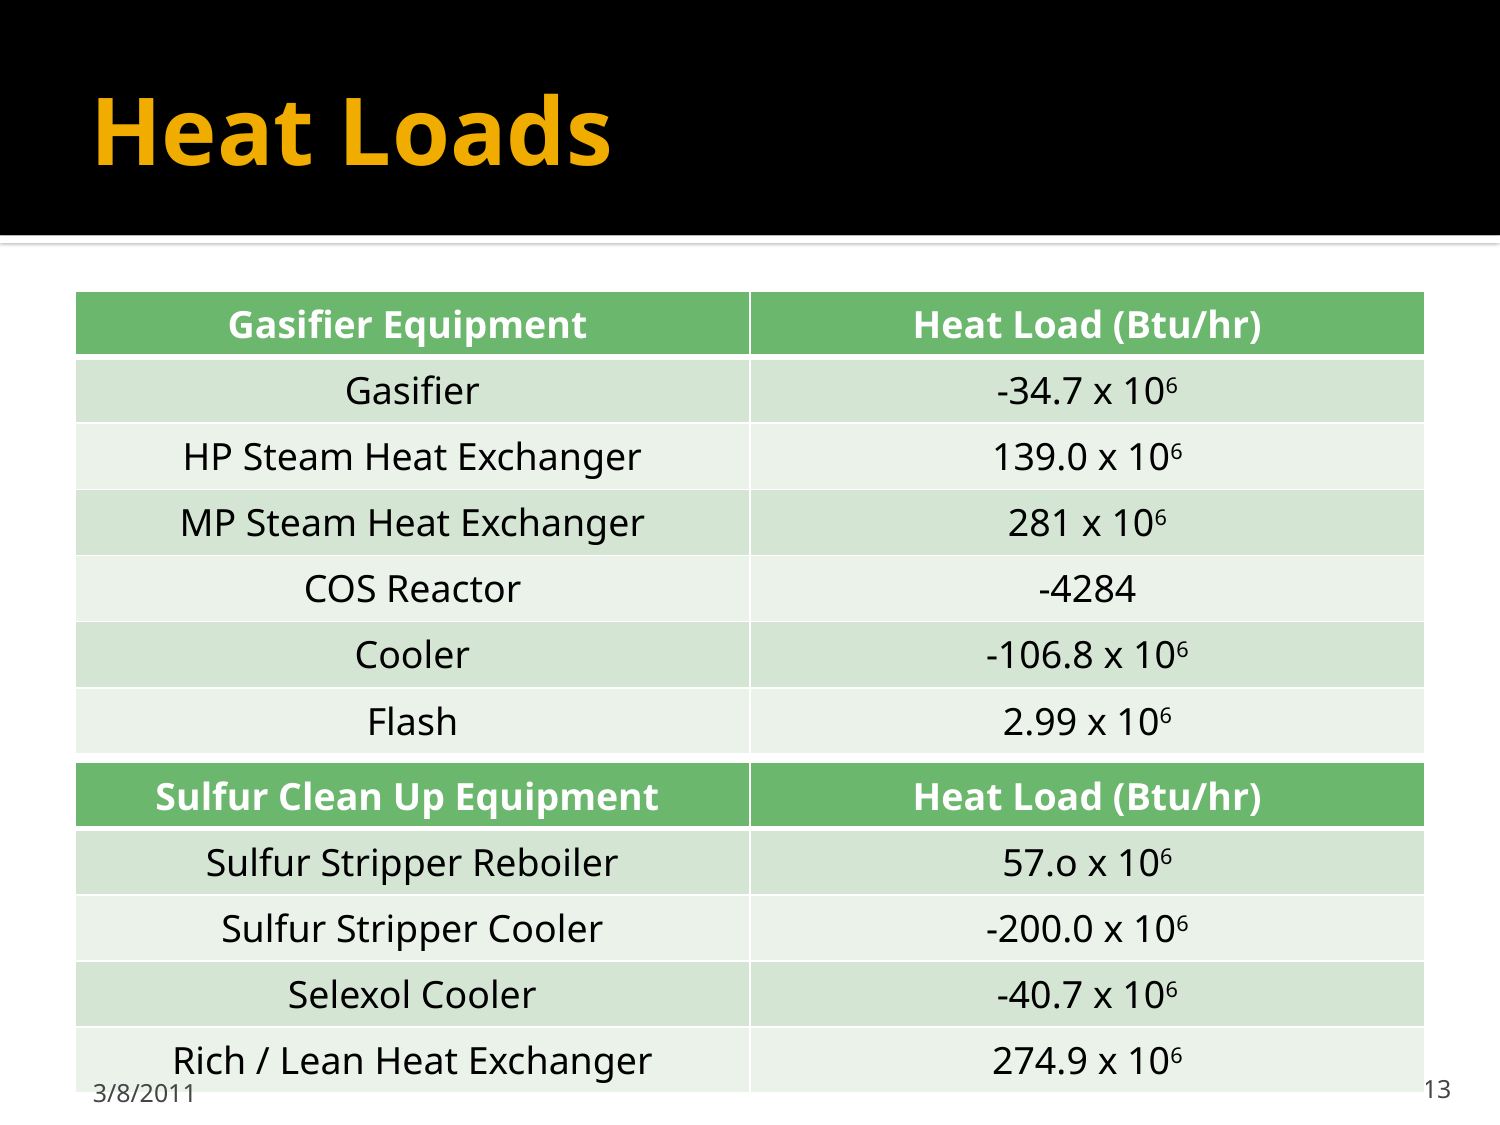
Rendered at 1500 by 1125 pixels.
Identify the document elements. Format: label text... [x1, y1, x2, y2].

table_cell Gasifier [76, 360, 749, 422]
table_cell Cooler [76, 622, 749, 687]
table_cell MP Steam Heat Exchanger [76, 490, 749, 555]
table_cell Rich / Lean Heat Exchanger [76, 1028, 749, 1092]
table_cell -106.8 x 106 [751, 622, 1424, 687]
table_cell 57.o x 106 [751, 831, 1424, 894]
table_header Gasifier Equipment [76, 292, 749, 354]
table_header Heat Load (Btu/hr) [751, 292, 1424, 354]
table_cell -34.7 x 106 [751, 360, 1424, 422]
table_cell -40.7 x 106 [751, 962, 1424, 1026]
table_cell Selexol Cooler [76, 962, 749, 1026]
table_cell 281 x 106 [751, 490, 1424, 555]
table_cell HP Steam Heat Exchanger [76, 424, 749, 489]
table_header Sulfur Clean Up Equipment [76, 763, 749, 826]
table_header Heat Load (Btu/hr) [751, 763, 1424, 826]
title Heat Loads [75, 25, 1425, 231]
table_cell 139.0 x 106 [751, 424, 1424, 489]
table_cell 274.9 x 106 [751, 1028, 1424, 1092]
table_cell COS Reactor [76, 556, 749, 621]
table_cell -4284 [751, 556, 1424, 621]
table_cell Sulfur Stripper Reboiler [76, 831, 749, 894]
table_cell Flash [76, 689, 749, 753]
slide_number 13 [1345, 1062, 1467, 1108]
table_cell Sulfur Stripper Cooler [76, 896, 749, 960]
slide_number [75, 1062, 425, 1108]
table_cell 2.99 x 106 [751, 689, 1424, 753]
table_cell -200.0 x 106 [751, 896, 1424, 960]
